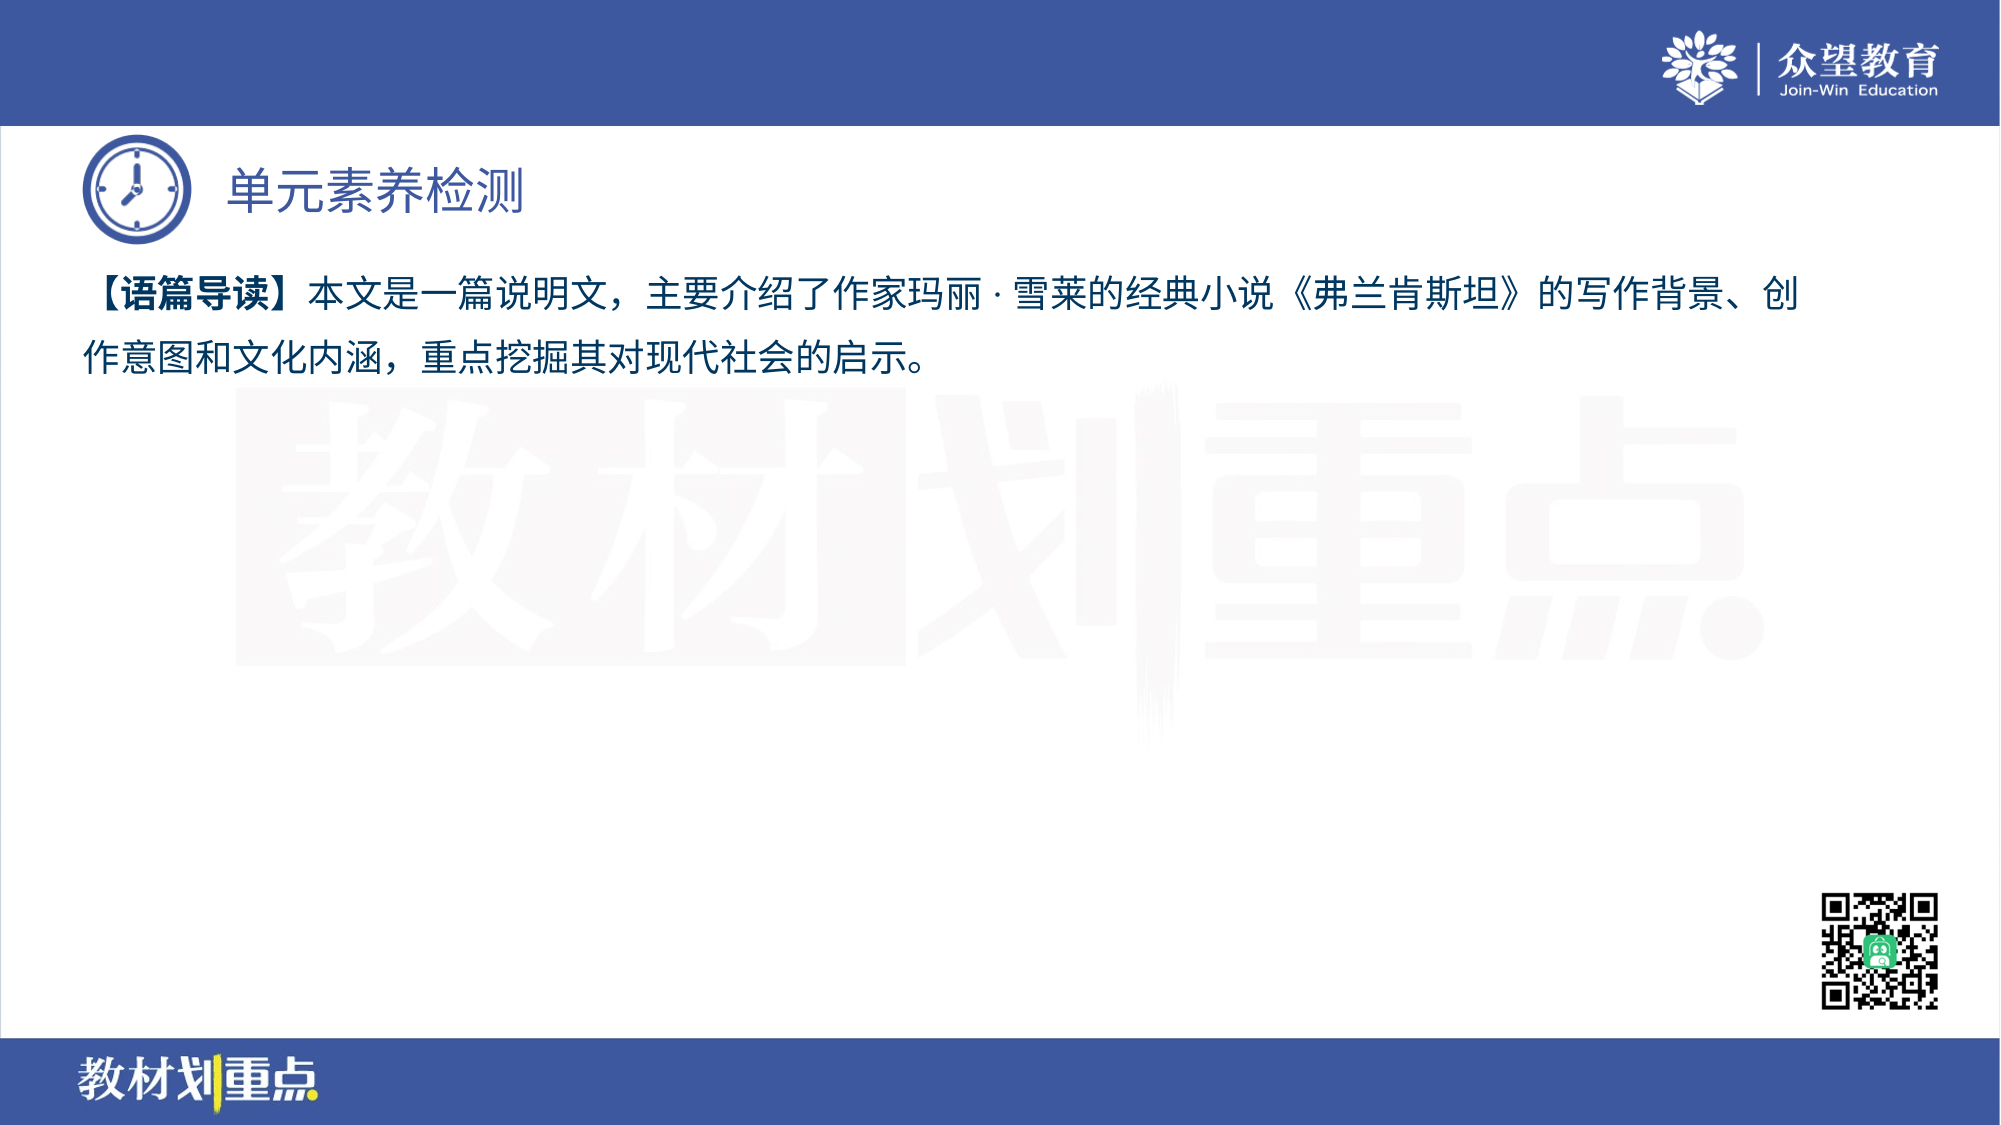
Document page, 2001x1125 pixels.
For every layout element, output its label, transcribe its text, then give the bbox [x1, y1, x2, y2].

picture [0, 0, 2000, 1125]
text_box 【语篇导读】本文是一篇说明文，主要介绍了作家玛丽·雪莱的经典小说《弗兰肯斯坦》的写作背景、创 作意图和文化内涵，重点挖掘其对现代社会的启示。 [82, 247, 1817, 373]
